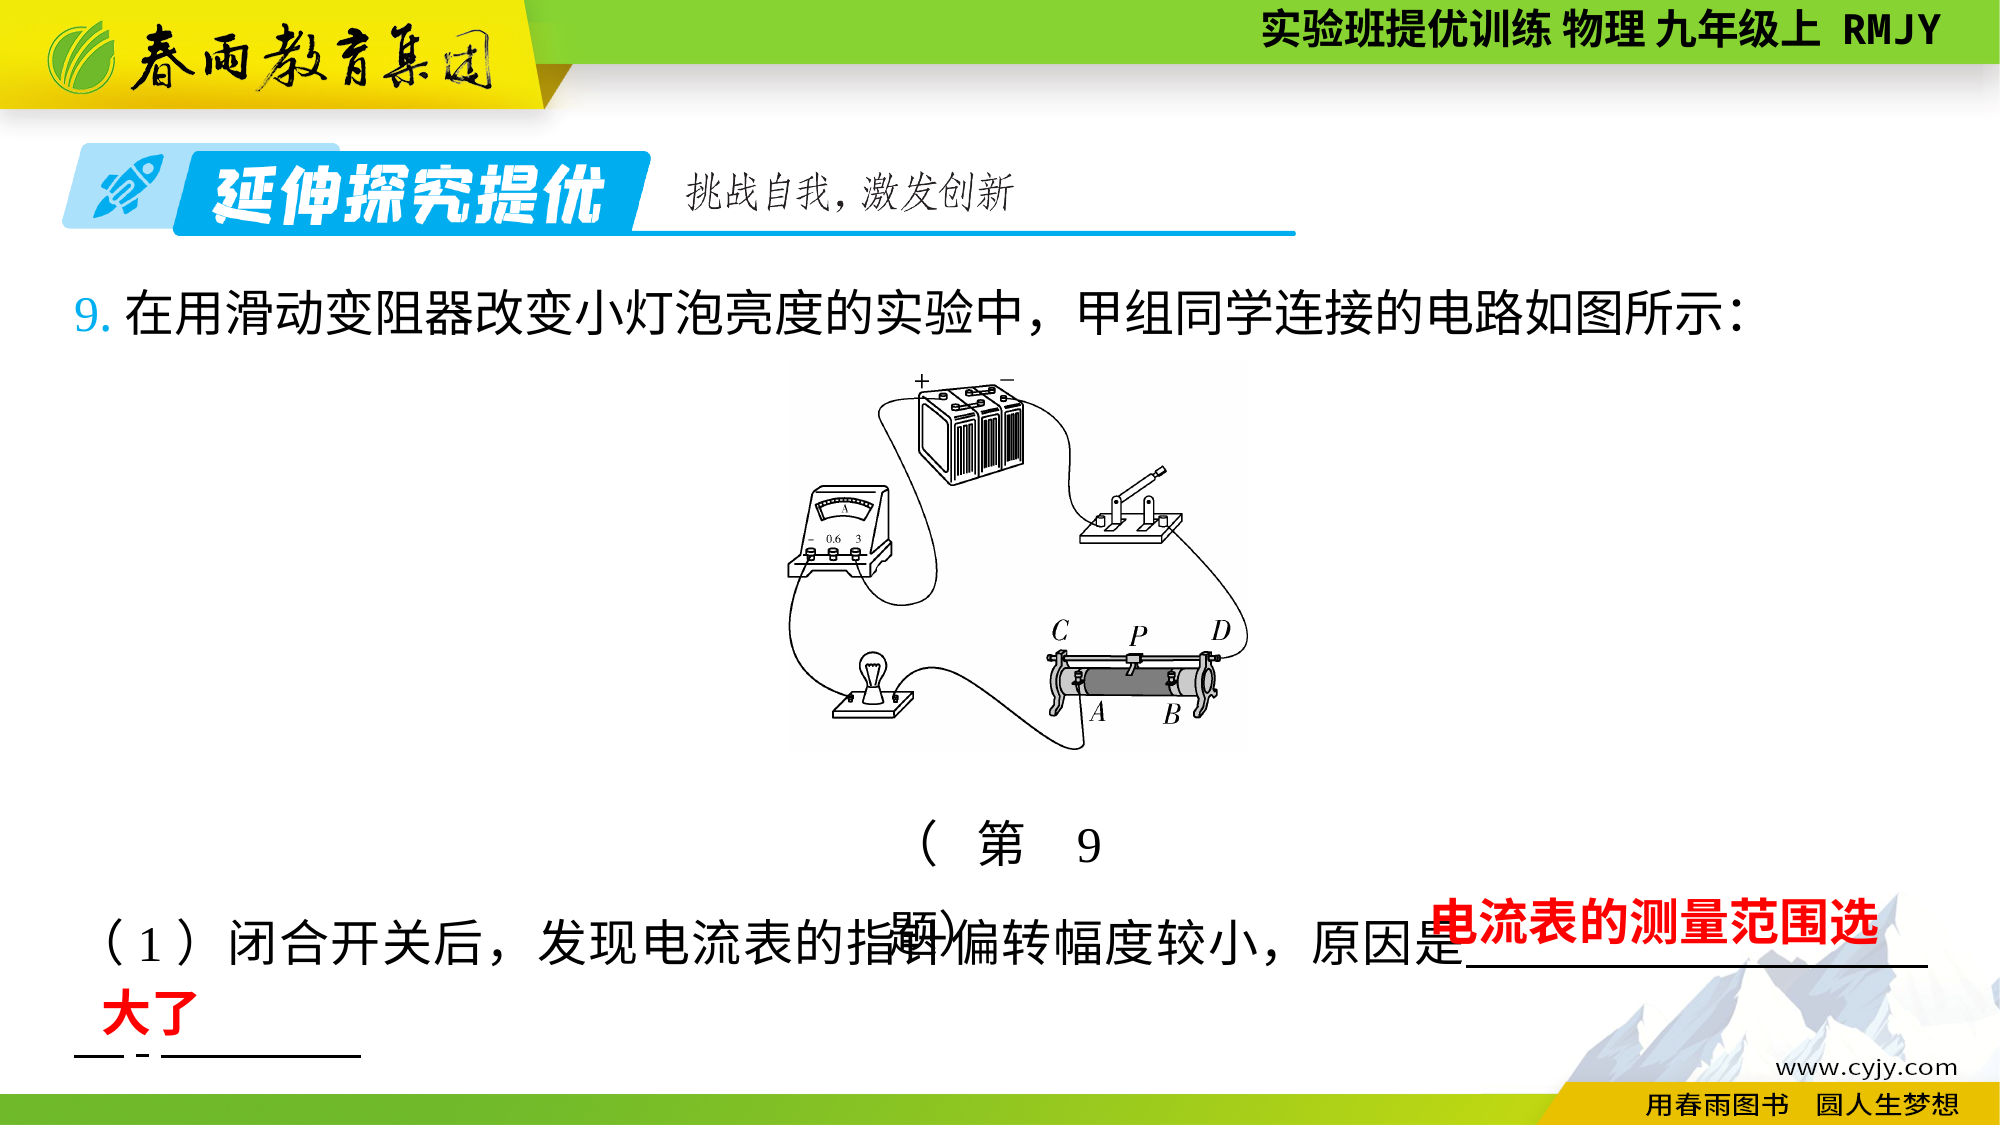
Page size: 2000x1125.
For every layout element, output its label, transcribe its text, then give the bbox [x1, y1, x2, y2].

list 9.在用滑动变阻器改变小灯泡亮度的实验中，甲组同学连接的电路如图所示： （1）闭合开关后，发现电流表的指针偏转幅度较小，原因是 . . [59, 243, 1944, 1077]
text_box 大了 [86, 973, 217, 1049]
text_box （第9题） [873, 775, 1129, 880]
text_box 电流表的测量范围选 [1414, 883, 1894, 958]
picture [0, 0, 2000, 1125]
